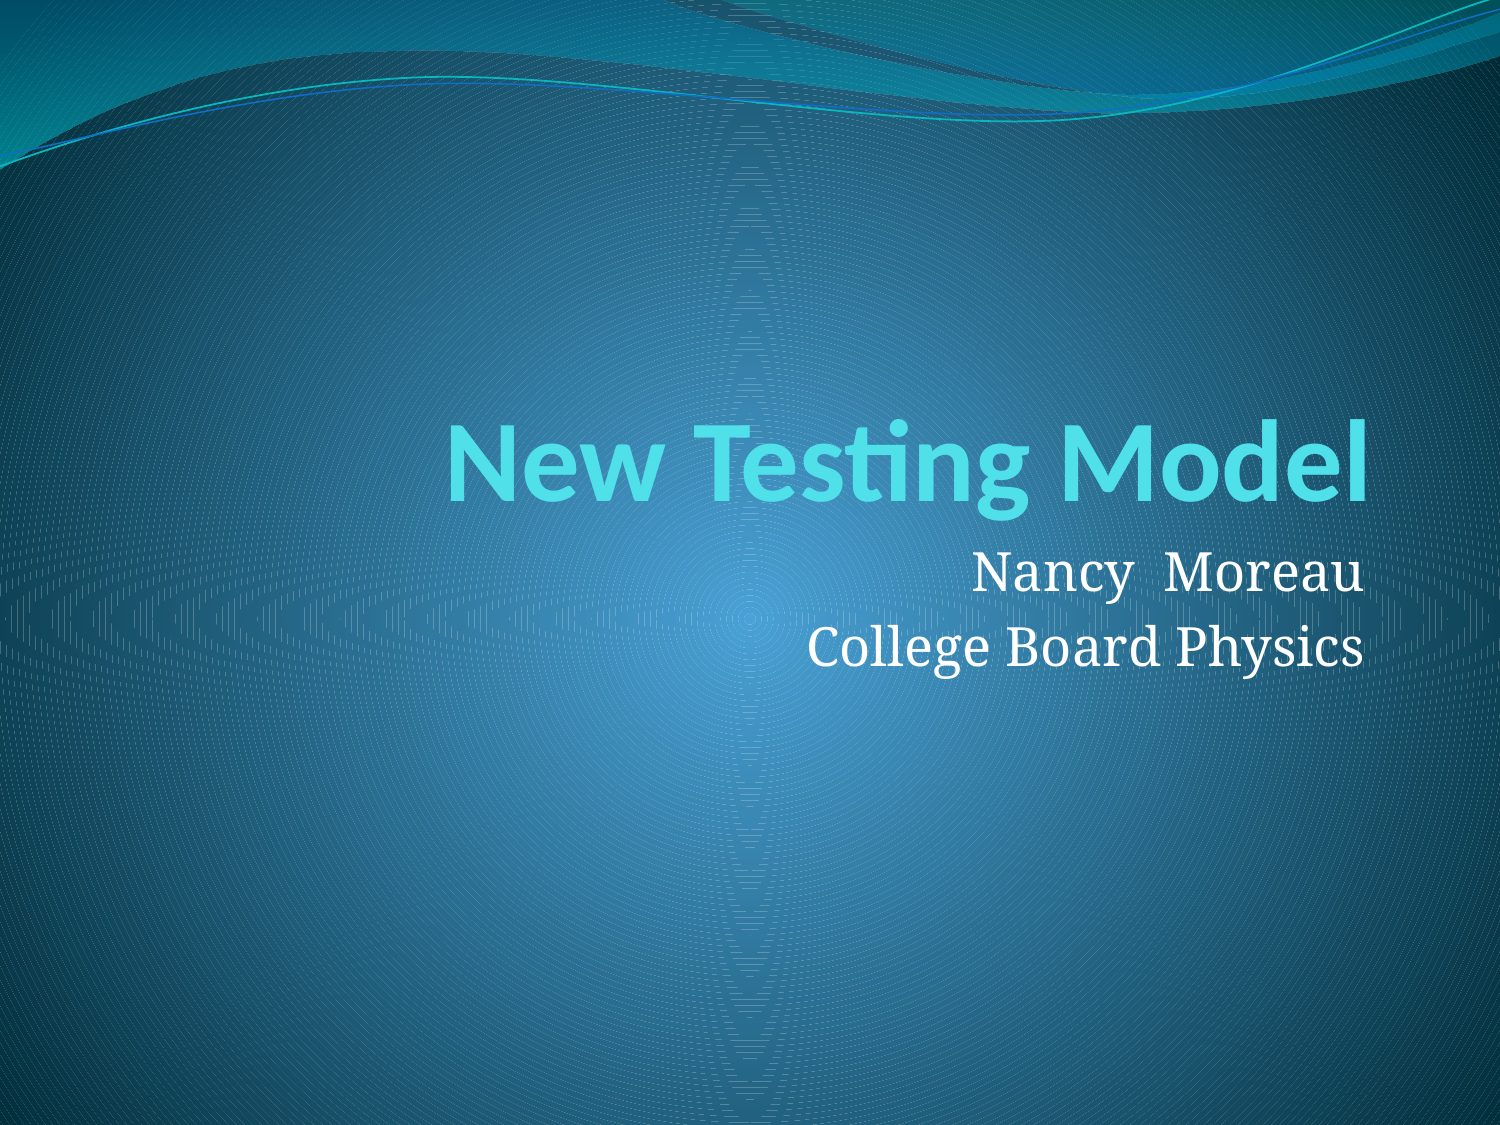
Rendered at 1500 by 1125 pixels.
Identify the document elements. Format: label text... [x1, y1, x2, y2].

subtitle Nancy Moreau College Board Physics [87, 529, 1376, 818]
title New Testing Model [87, 224, 1376, 525]
